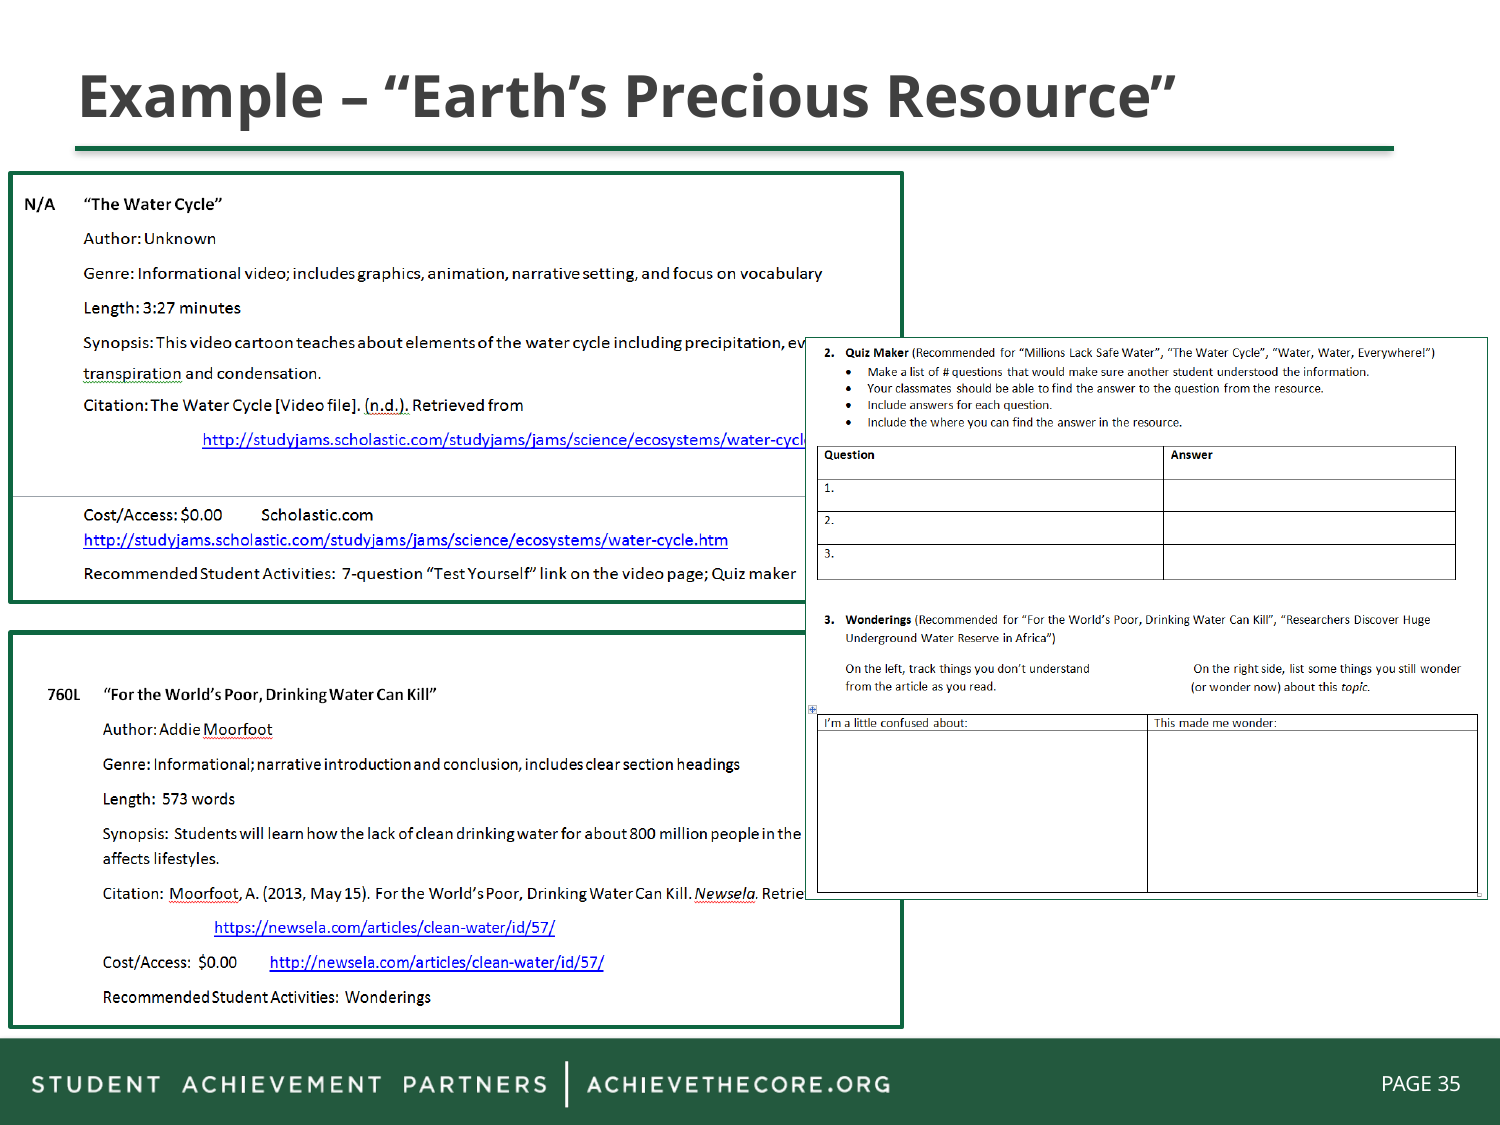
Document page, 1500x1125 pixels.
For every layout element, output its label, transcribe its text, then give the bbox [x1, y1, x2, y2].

picture [12, 174, 1488, 1026]
title Example – “Earth’s Precious Resource” [62, 0, 1413, 188]
